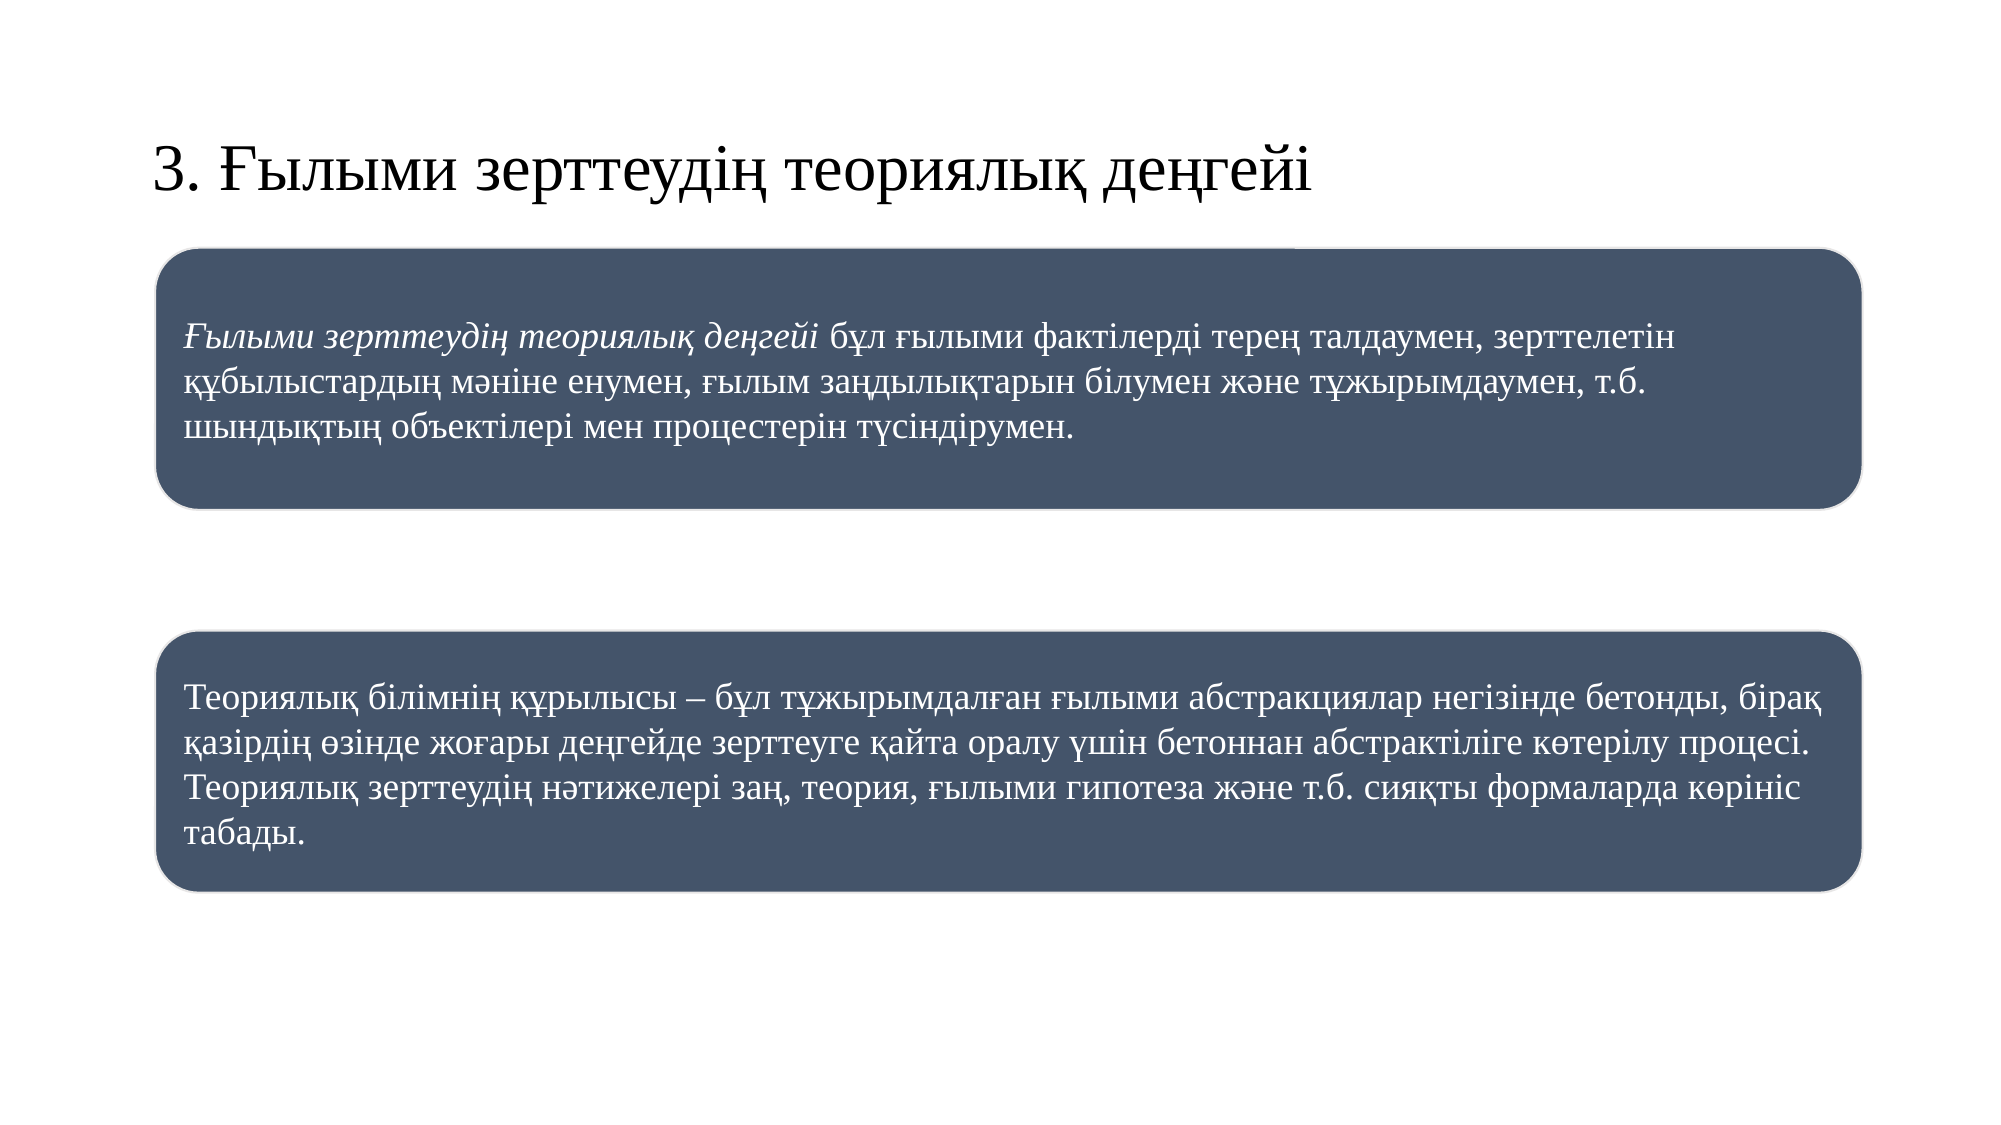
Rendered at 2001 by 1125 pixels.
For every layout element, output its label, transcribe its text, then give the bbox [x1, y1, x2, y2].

title 3. Ғылыми зерттеудің теориялық деңгейі [137, 59, 1863, 278]
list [155, 247, 1863, 1014]
